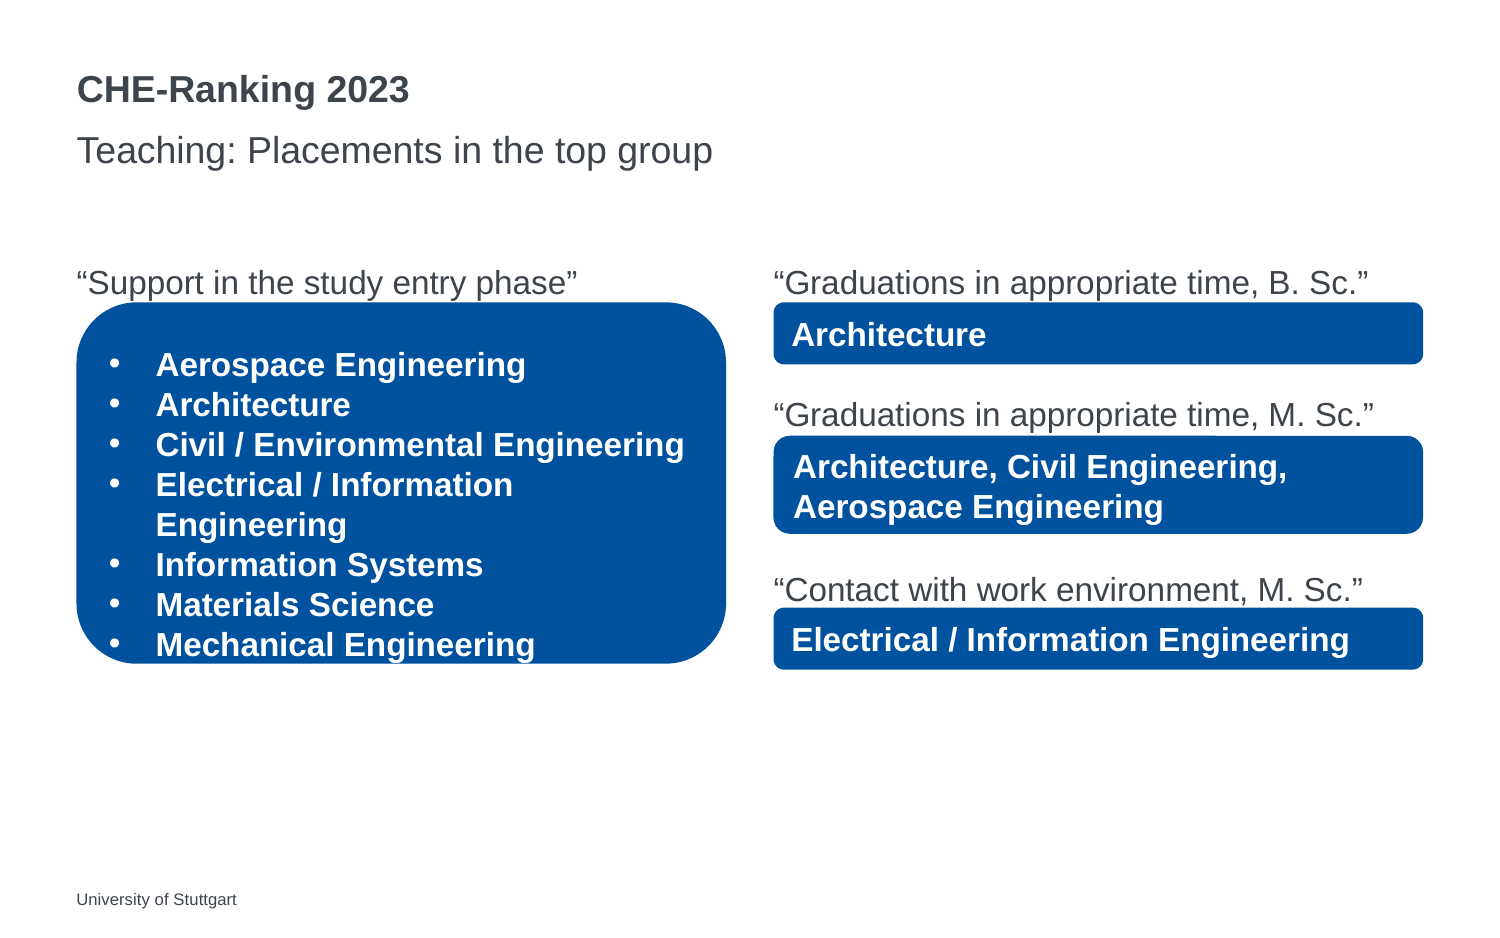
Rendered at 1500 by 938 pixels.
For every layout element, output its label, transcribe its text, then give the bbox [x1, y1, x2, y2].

text_box “Graduations in appropriate time, B. Sc.” [773, 262, 1424, 302]
text_box “Support in the study entry phase” [76, 262, 727, 302]
text_box “Graduations in appropriate time, M. Sc.” [773, 393, 1424, 433]
text_box “Contact with work environment, M. Sc.” [773, 565, 1424, 608]
text_box Architecture, Civil Engineering, Aerospace Engineering [772, 434, 1425, 535]
list Teaching: Placements in the top group [76, 117, 1424, 163]
text_box Aerospace Engineering Architecture Civil / Environmental Engineering Electrical / Information Engineering Information Systems Materials Science Mechanical Engineering [75, 301, 728, 665]
footer University of Stuttgart [76, 888, 1072, 909]
text_box Architecture [772, 301, 1425, 366]
title CHE-Ranking 2023 (1/2) [76, 64, 1424, 111]
text_box Electrical / Information Engineering [772, 606, 1425, 671]
